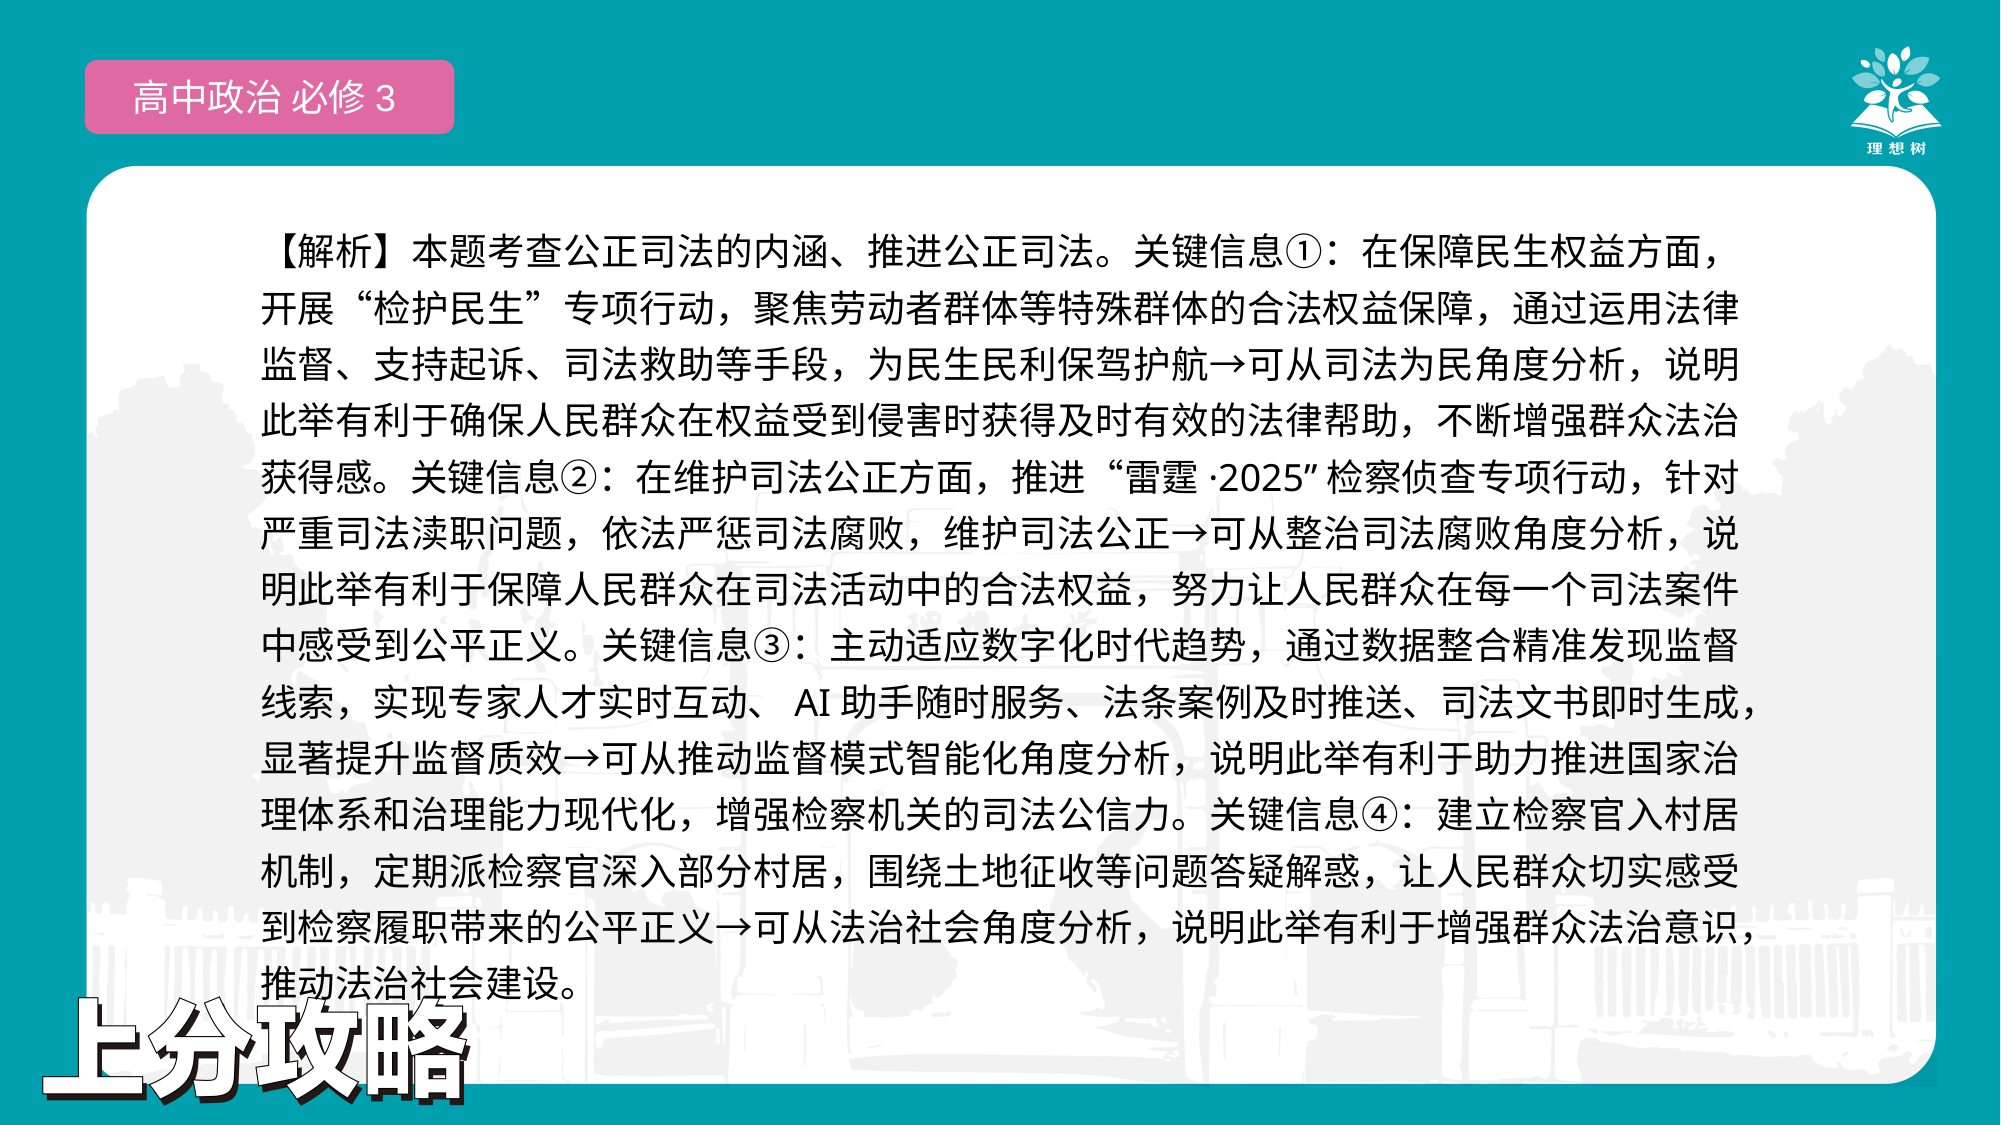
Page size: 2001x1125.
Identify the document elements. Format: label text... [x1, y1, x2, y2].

text_box 【解析】本题考查公正司法的内涵、推进公正司法。关键信息①：在保障民生权益方面，开展“检护民生”专项行动，聚焦劳动者群体等特殊群体的合法权益保障，通过运用法律监督、支持起诉、司法救助等手段，为民生民利保驾护航→可从司法为民角度分析，说明此举有利于确保人民群众在权益受到侵害时获得及时有效的法律帮助，不断增强群众法治获得感。关键信息②：在维护司法公正方面，推进“雷霆·2025”检察侦查专项行动，针对严重司法渎职问题，依法严惩司法腐败，维护司法公正→可从整治司法腐败角度分析，说明此举有利于保障人民群众在司法活动中的合法权益，努力让人民群众在每一个司法案件中感受到公平正义。关键信息③：主动适应数字化时代趋势，通过数据整合精准发现监督线索，实现专家人才实时互动、AI助手随时服务、法条案例及时推送、司法文书即时生成，显著提升监督质效→可从推动监督模式智能化角度分析，说明此举有利于助力推进国家治理体系和治理能力现代化，增强检察机关的司法公信力。关键信息④：建立检察官入村居机制，定期派检察官深入部分村居，围绕土地征收等问题答疑解惑，让人民群众切实感受到检察履职带来的公平正义→可从法治社会角度分析，说明此举有利于增强群众法治意识，推动法治社会建设。 [245, 209, 1755, 709]
text_box 高中政治 必修3 [83, 58, 456, 135]
picture [0, 0, 2001, 1125]
